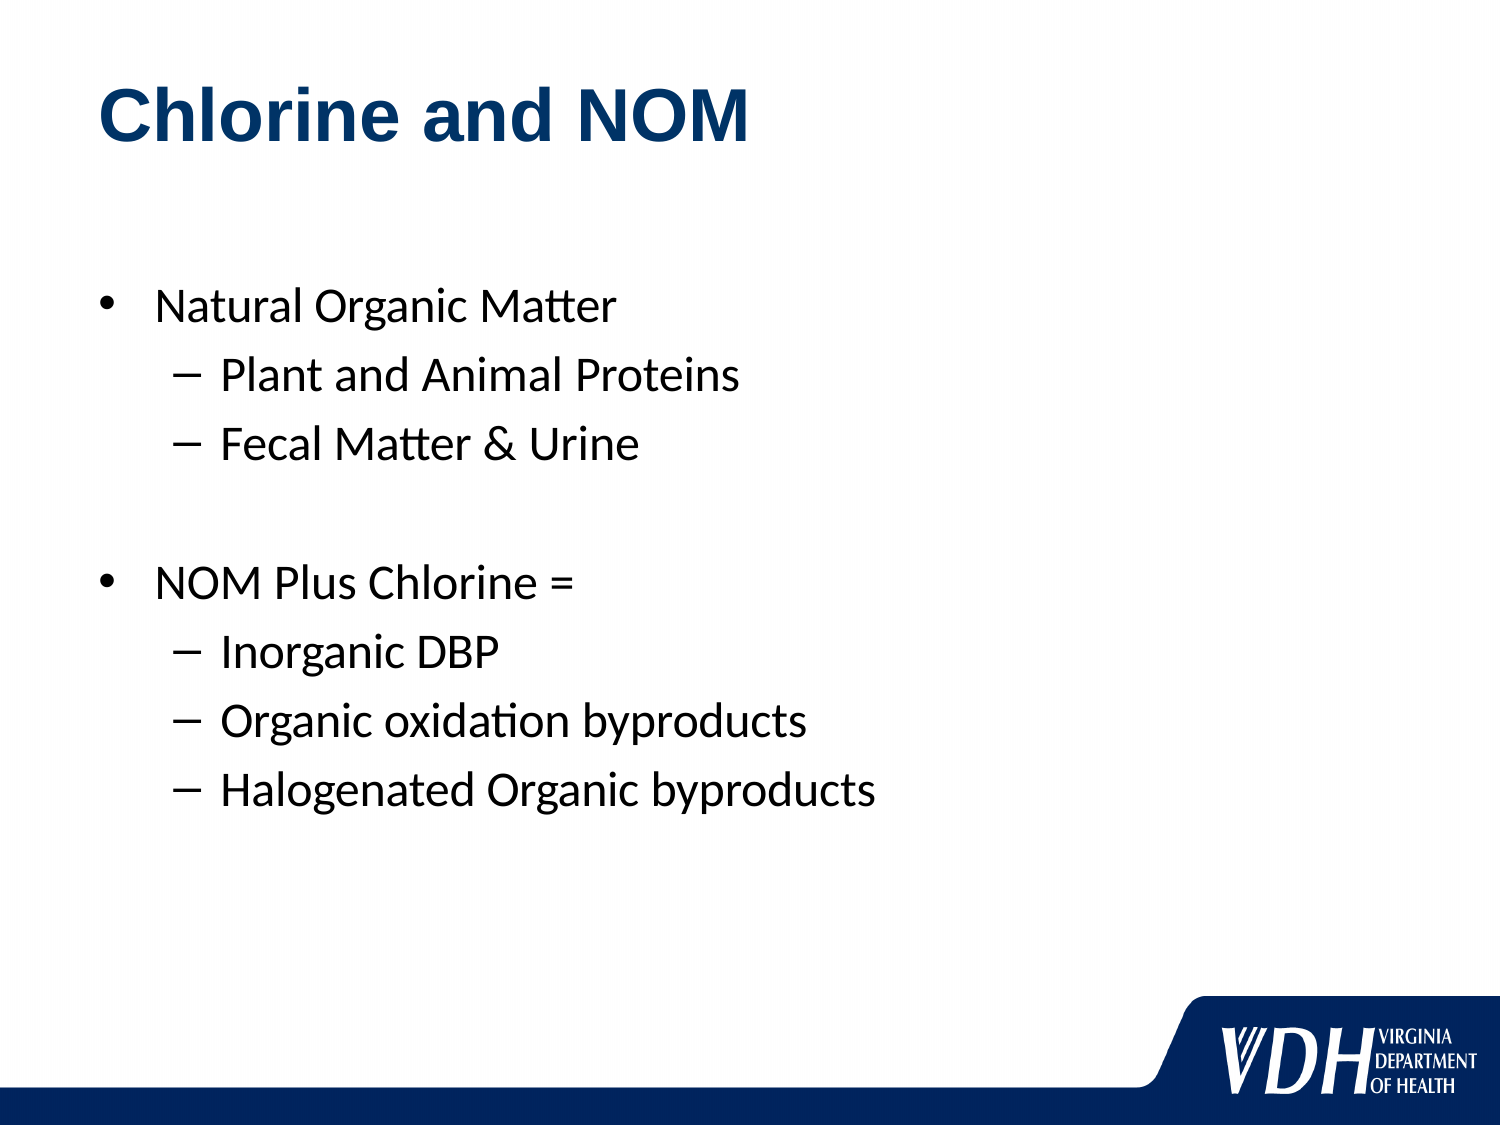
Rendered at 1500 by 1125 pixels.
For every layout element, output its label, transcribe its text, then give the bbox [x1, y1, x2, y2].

text_box Natural Organic Matter Plant and Animal Proteins Fecal Matter & Urine NOM Plus Chlorine = Inorganic DBP Organic oxidation byproducts Halogenated Organic byproducts [96, 250, 996, 817]
title Chlorine and NOM [96, 15, 1106, 206]
picture [0, 0, 1500, 1125]
